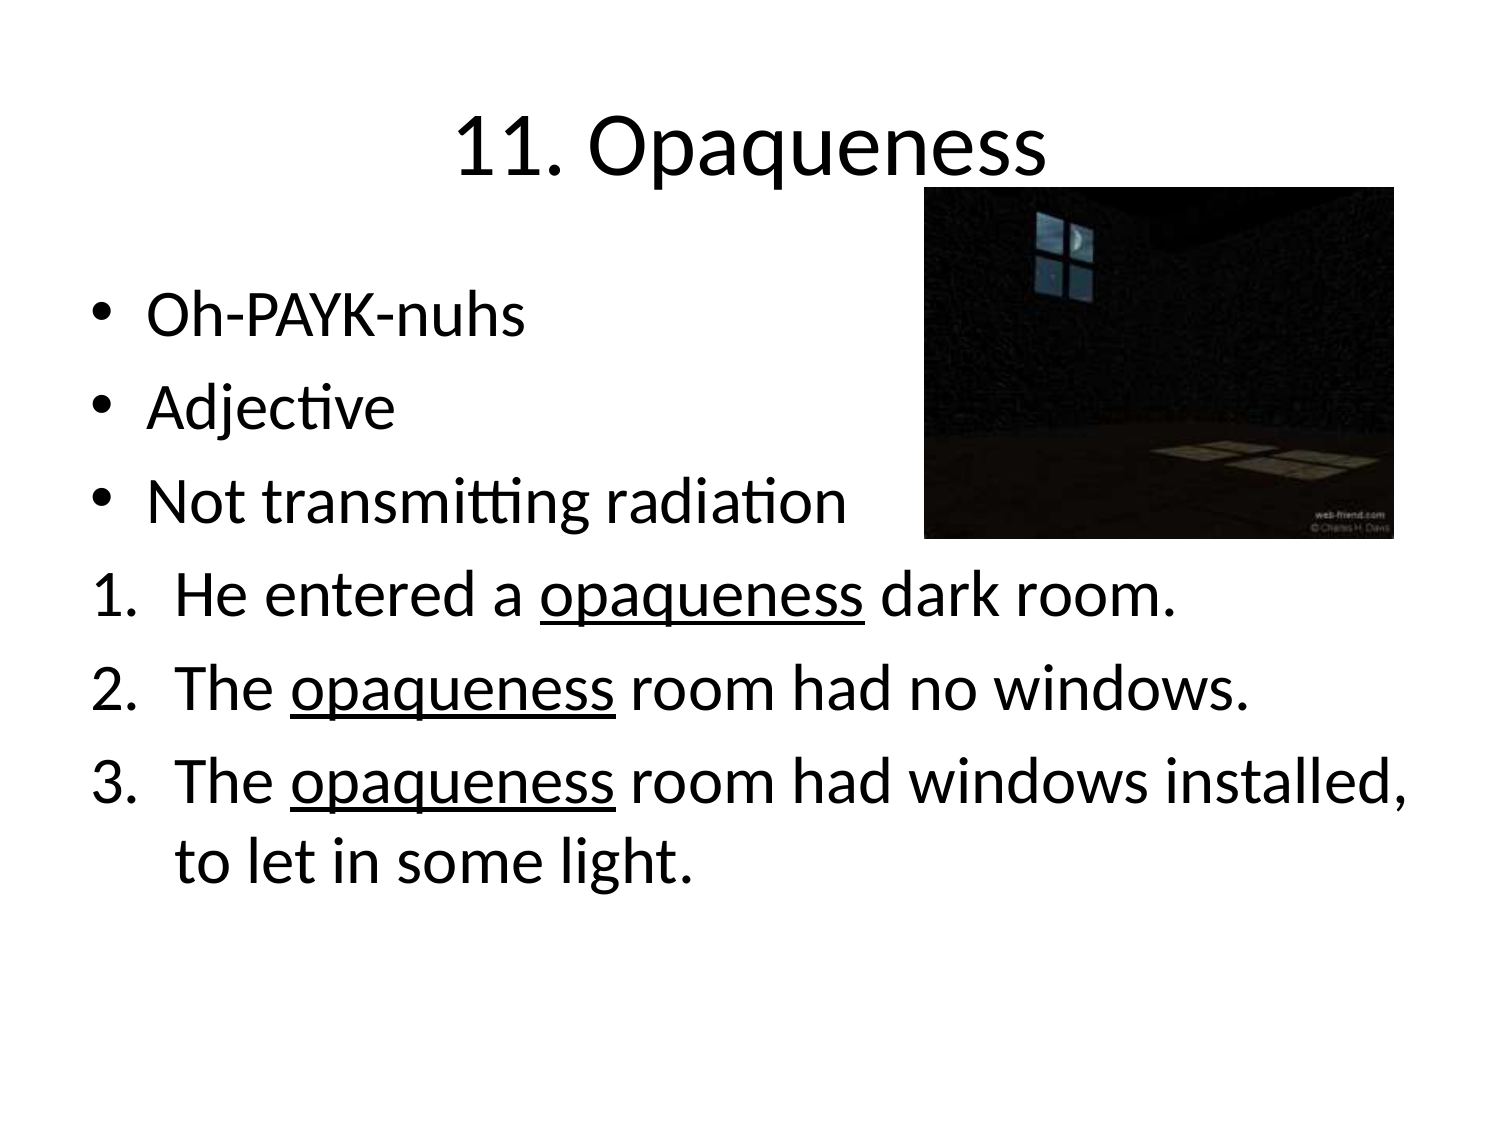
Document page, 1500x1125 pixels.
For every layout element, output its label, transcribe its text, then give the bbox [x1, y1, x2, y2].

picture [924, 187, 1394, 540]
title 11. Opaqueness [75, 45, 1425, 233]
list Oh-PAYK-nuhs Adjective Not transmitting radiation He entered a opaqueness dark room. The opaqueness room had no windows. The opaqueness room had windows installed, to let in some light. [75, 262, 1425, 1005]
